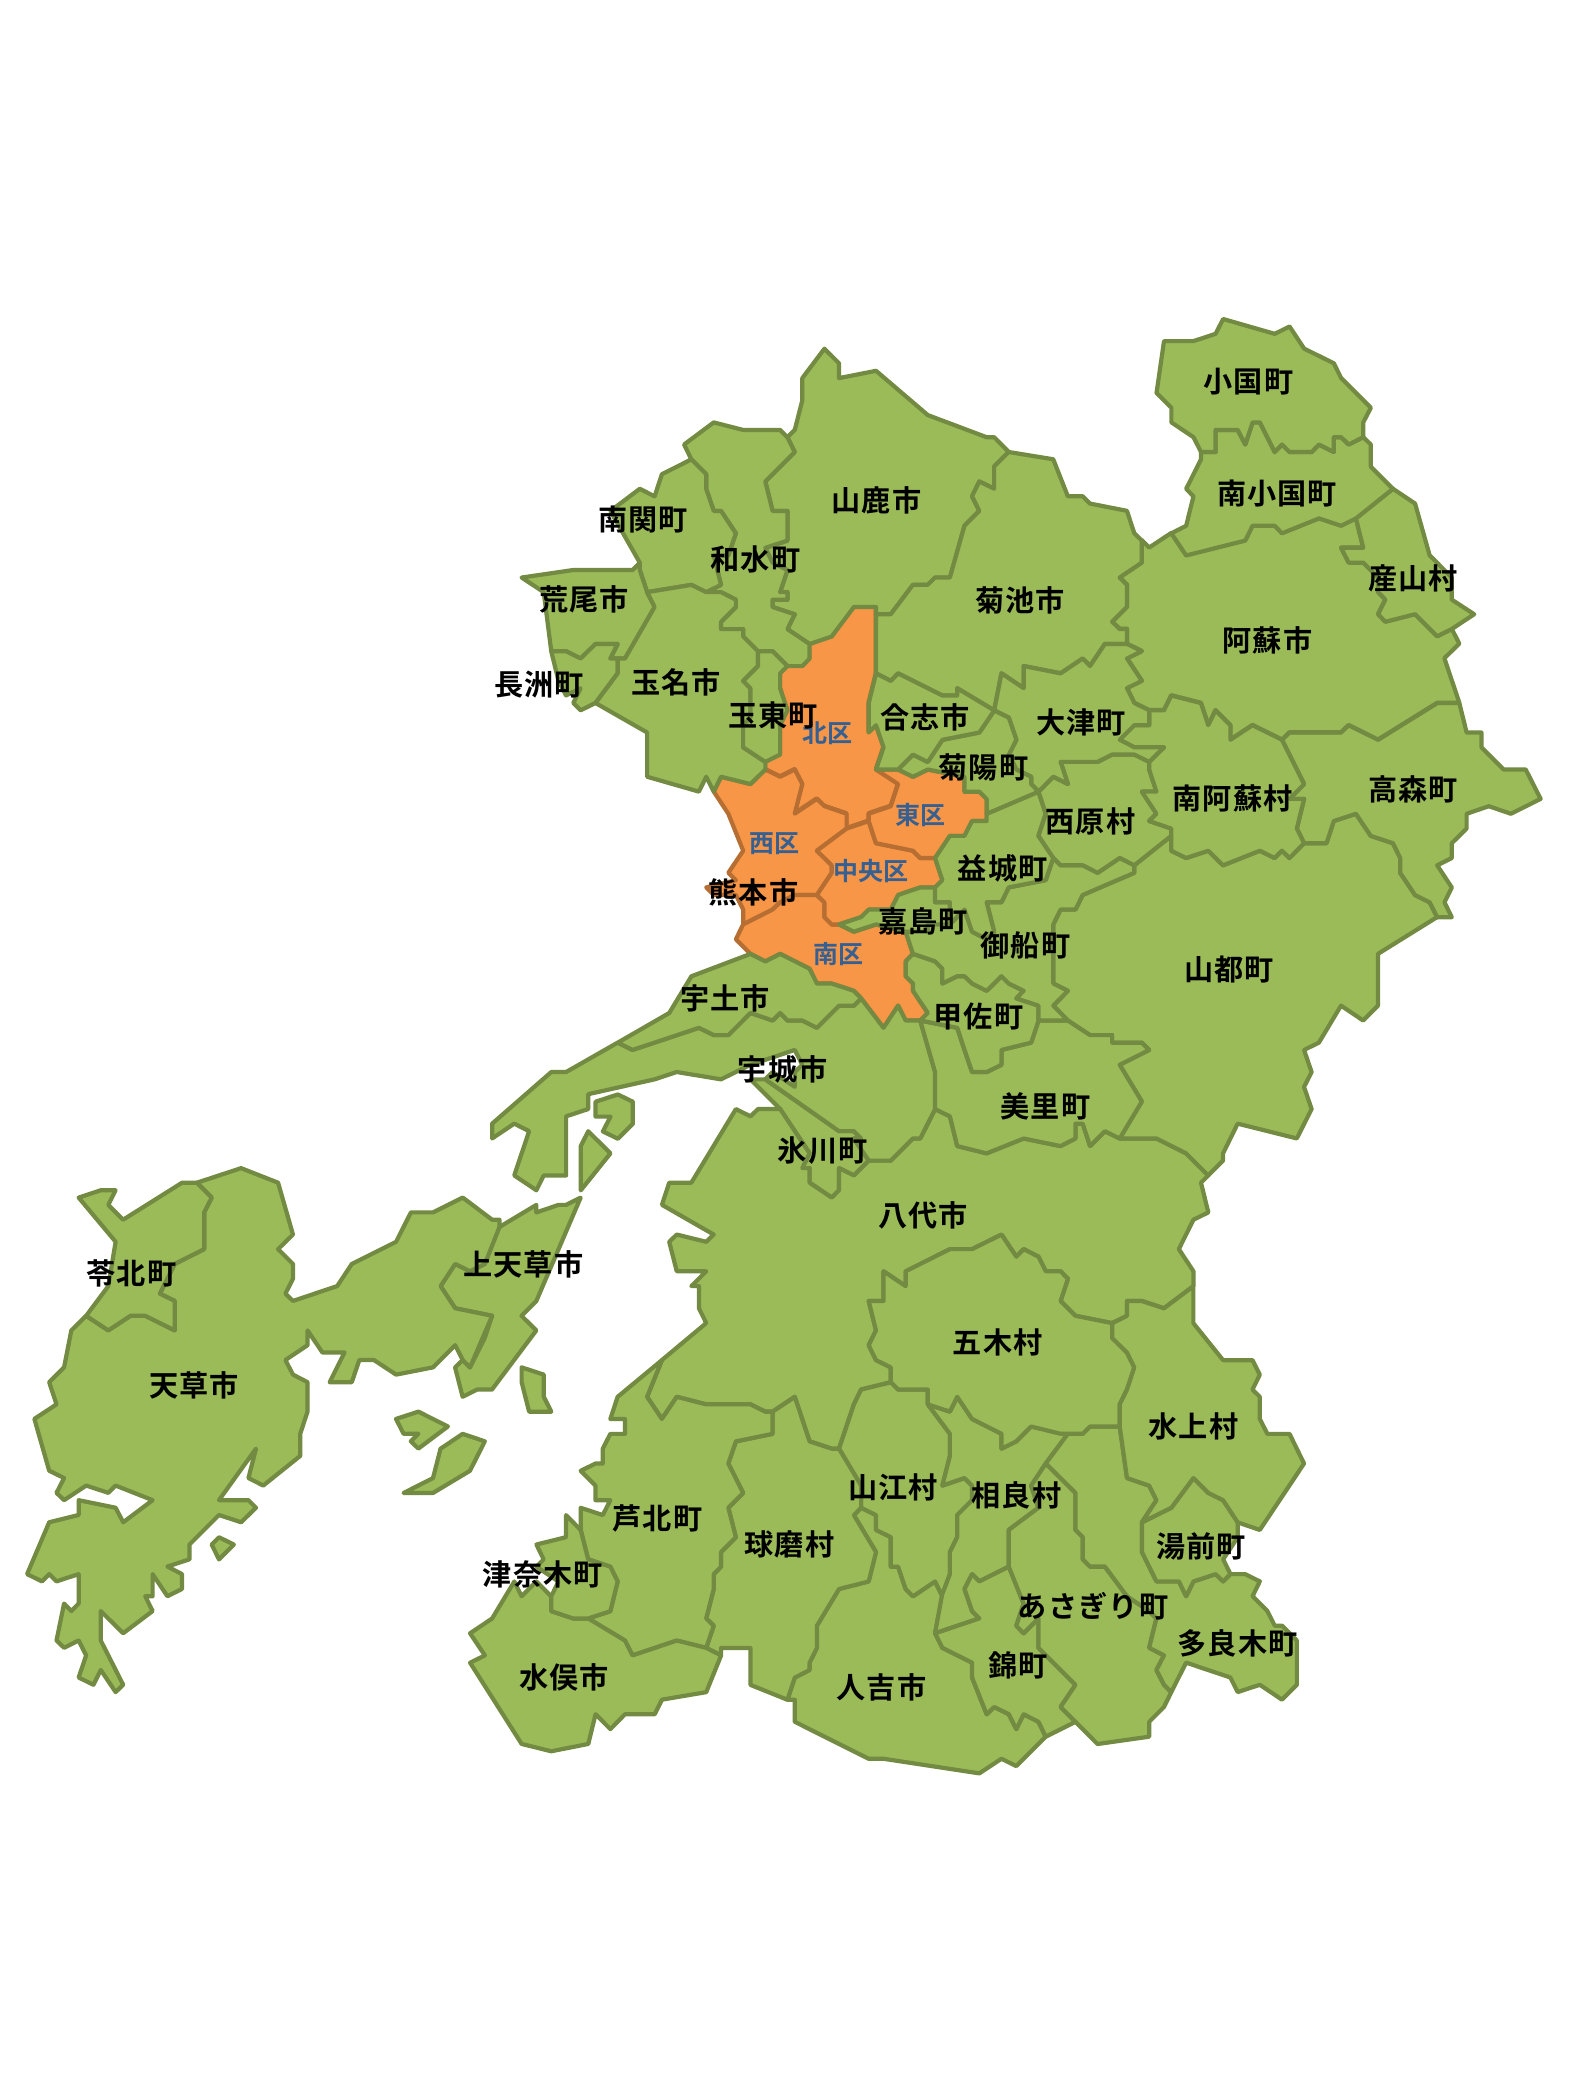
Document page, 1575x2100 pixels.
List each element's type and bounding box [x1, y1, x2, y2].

text_box [26, 318, 1541, 1774]
